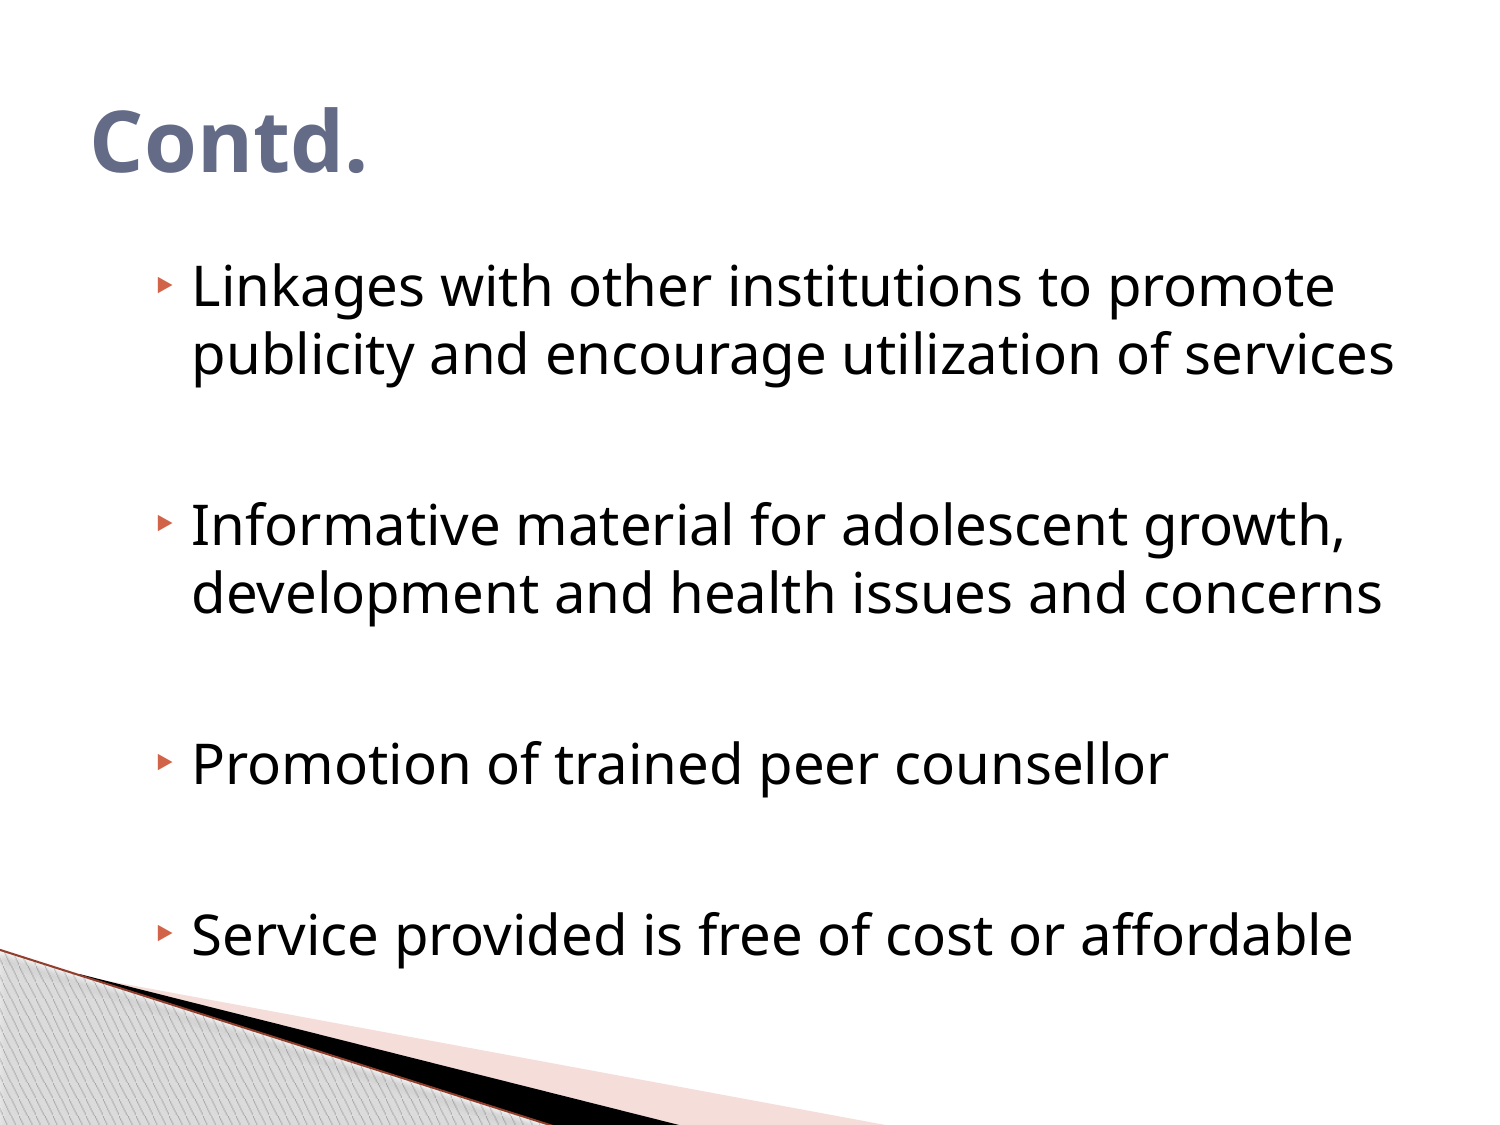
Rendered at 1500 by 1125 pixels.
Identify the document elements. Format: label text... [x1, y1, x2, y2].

title Contd. [75, 45, 1425, 233]
list Linkages with other institutions to promote publicity and encourage utilization of services Informative material for adolescent growth, development and health issues and concerns Promotion of trained peer counsellor Service provided is free of cost or affordable [74, 242, 1426, 1076]
